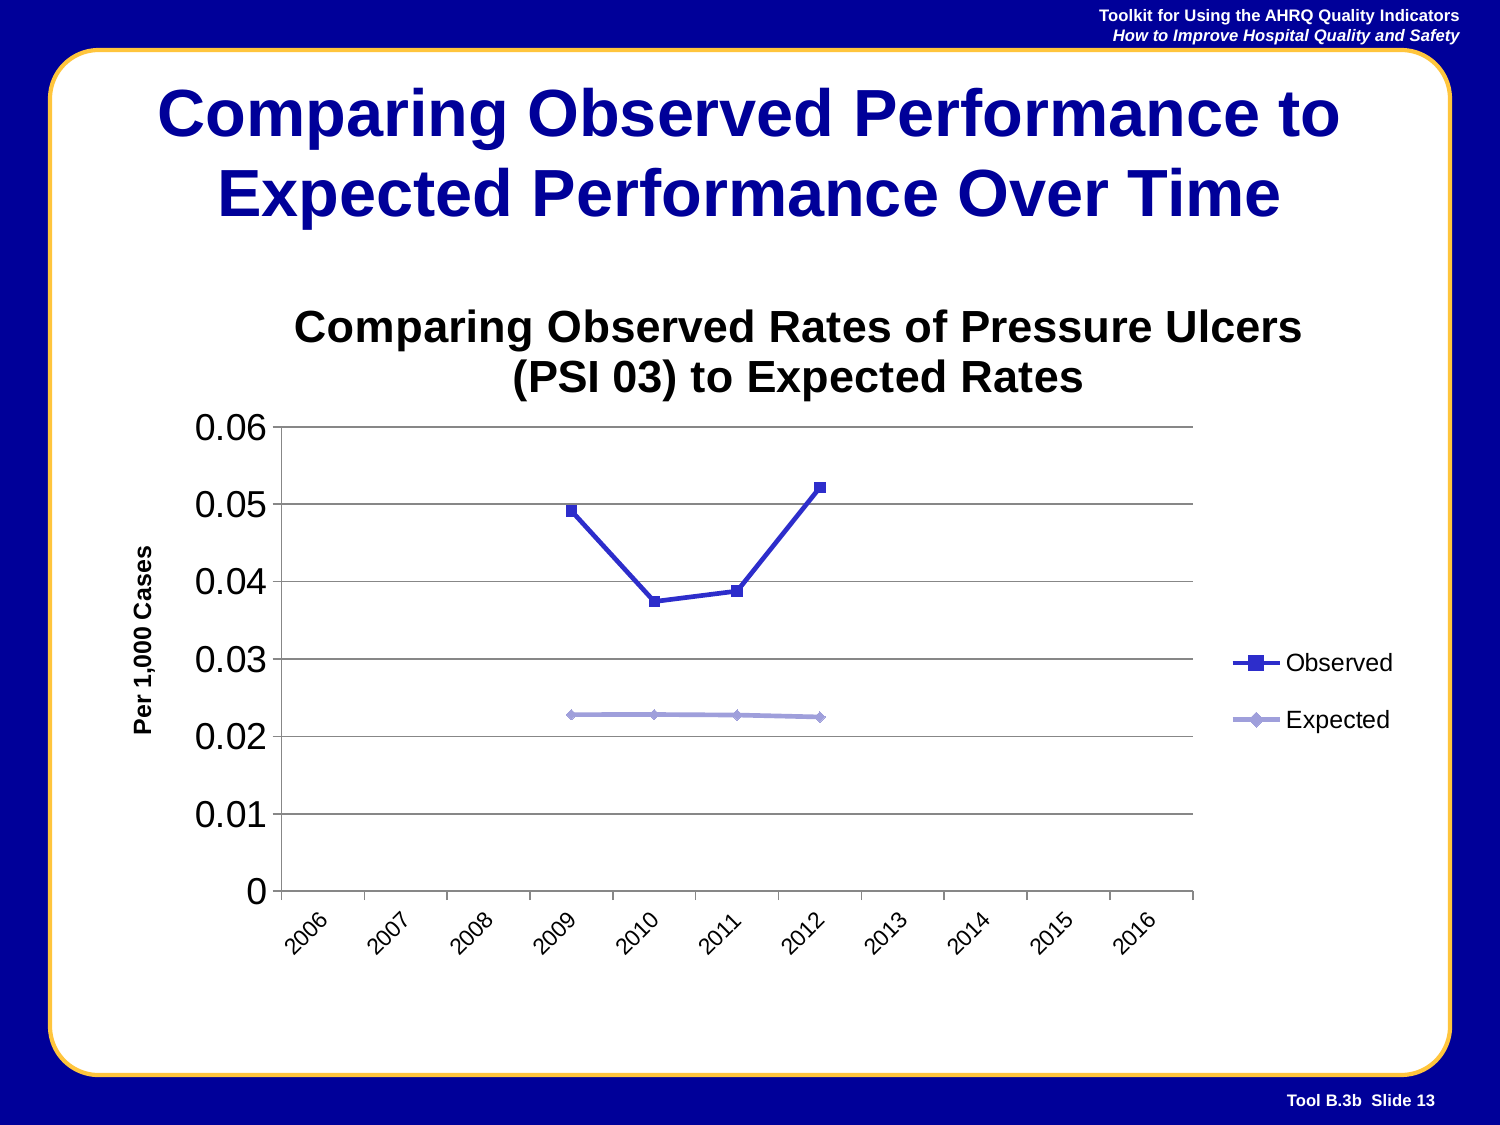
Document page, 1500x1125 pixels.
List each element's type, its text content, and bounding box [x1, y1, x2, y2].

chart [120, 257, 1426, 976]
title Comparing Observed Performance to Expected Performance Over Time [112, 62, 1388, 238]
